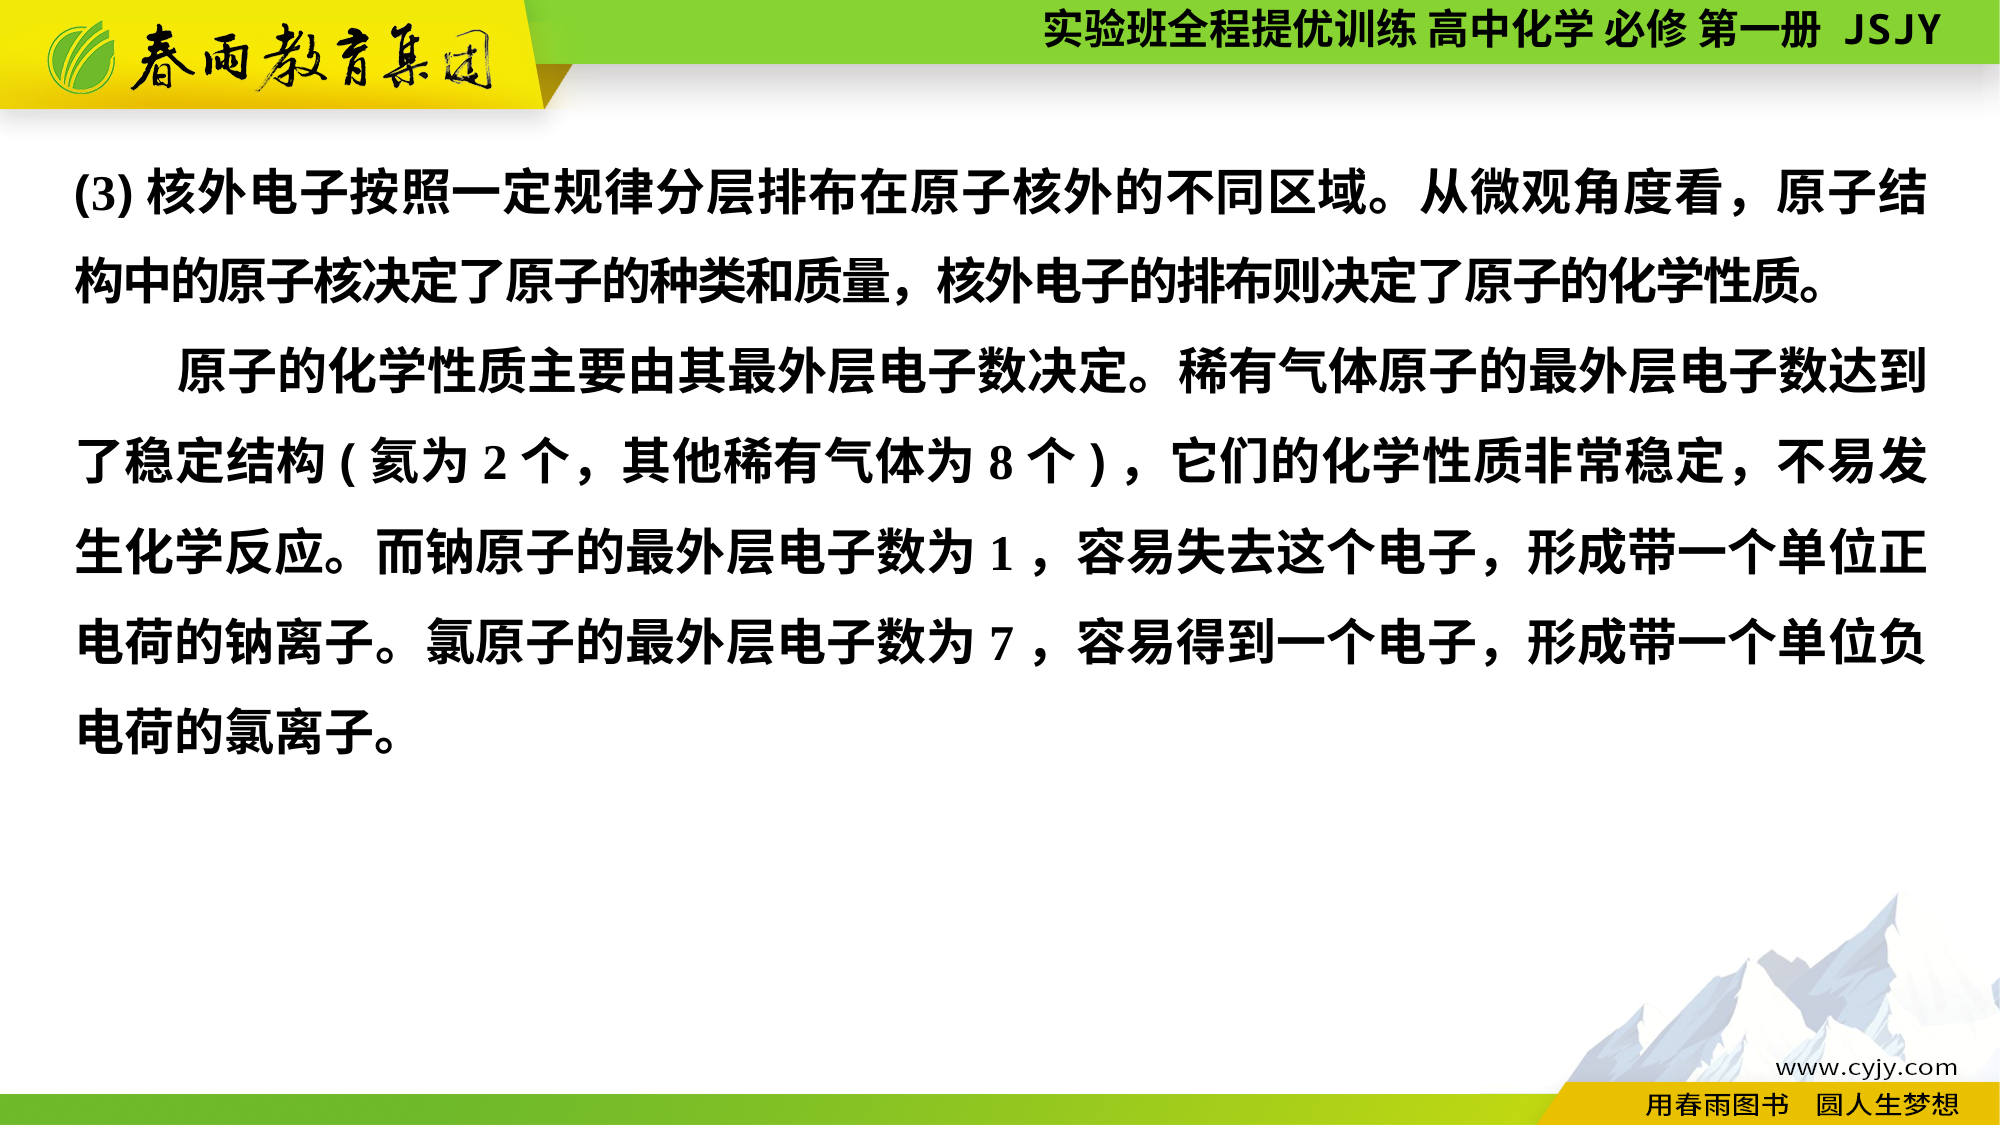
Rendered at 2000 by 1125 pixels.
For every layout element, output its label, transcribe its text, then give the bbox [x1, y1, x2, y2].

picture [0, 0, 2000, 1125]
list (3)核外电子按照一定规律分层排布在原子核外的不同区域。从微观角度看，原子结构中的原子核决定了原子的种类和质量，核外电子的排布则决定了原子的化学性质。 原子的化学性质主要由其最外层电子数决定。稀有气体原子的最外层电子数达到了稳定结构(氦为2个，其他稀有气体为8个)，它们的化学性质非常稳定，不易发生化学反应。而钠原子的最外层电子数为1，容易失去这个电子，形成带一个单位正电荷的钠离子。氯原子的最外层电子数为7，容易得到一个电子，形成带一个单位负电荷的氯离子。 [59, 122, 1944, 774]
